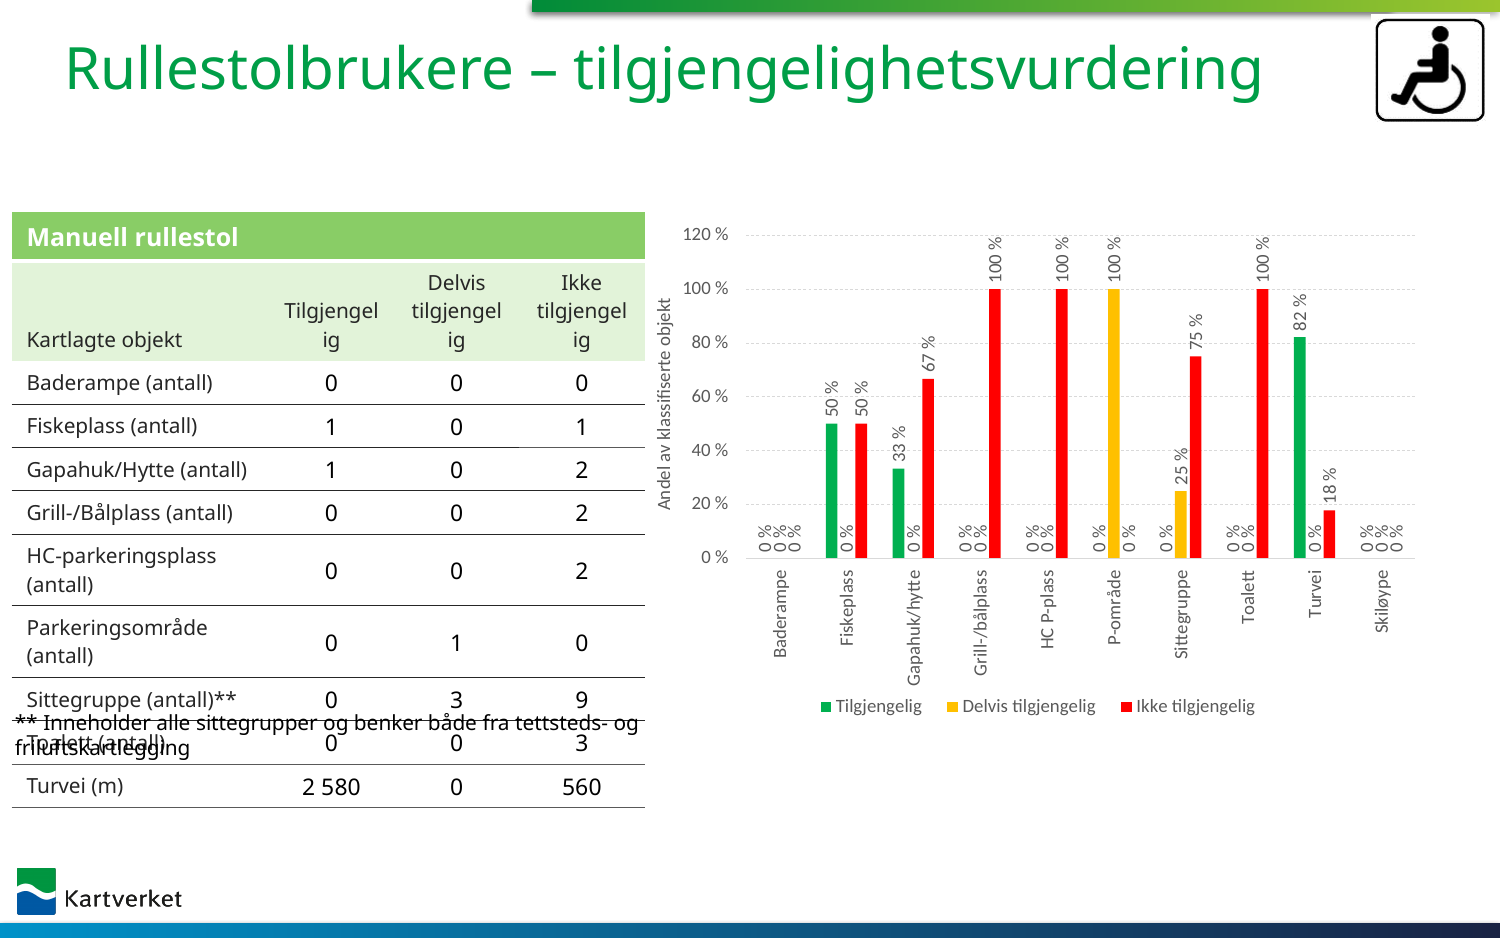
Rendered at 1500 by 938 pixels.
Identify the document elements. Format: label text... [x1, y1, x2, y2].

table_cell 2 [519, 535, 638, 605]
picture [1371, 13, 1491, 127]
table_cell HC-parkeringsplass (antall) [12, 535, 269, 605]
table_cell Parkeringsområde (antall) [12, 606, 269, 677]
table_cell 0 [269, 606, 394, 677]
table_cell 2 [519, 448, 638, 490]
table_cell 1 [269, 405, 394, 447]
table_cell Kartlagte objekt [12, 263, 269, 361]
table_cell 0 [394, 535, 519, 605]
text_box Rullestolbrukere – tilgjengelighetsvurdering [49, 12, 1372, 109]
table_cell 0 [394, 405, 519, 447]
table_cell 0 [394, 361, 519, 404]
table_cell 1 [519, 405, 638, 447]
table_cell 0 [269, 678, 394, 702]
table_cell Delvis tilgjengelig [394, 263, 519, 361]
table_cell Ikke tilgjengelig [519, 263, 638, 361]
table_cell 0 [519, 361, 638, 404]
table_cell Baderampe (antall) [12, 361, 269, 404]
table_cell Fiskeplass (antall) [12, 405, 269, 447]
table_cell 0 [394, 768, 519, 807]
table_cell 1 [394, 606, 519, 677]
table_cell 9 [519, 678, 638, 702]
table_cell Sittegruppe (antall)** [12, 678, 269, 702]
table_cell 0 [269, 535, 394, 605]
table_cell 560 [519, 768, 645, 807]
table_header Manuell rullestol [12, 212, 645, 259]
table_cell Turvei (m) [12, 768, 269, 807]
table_cell 0 [519, 606, 638, 677]
table_cell 2 [519, 491, 638, 534]
table_cell 2 580 [269, 768, 394, 807]
table_cell Tilgjengelig [269, 263, 394, 361]
table_cell 0 [394, 448, 519, 490]
table_cell 1 [269, 448, 394, 490]
table_cell 0 [394, 491, 519, 534]
table_cell 0 [269, 491, 394, 534]
table_cell 0 [269, 361, 394, 404]
table_cell 3 [394, 678, 519, 702]
picture [643, 218, 1426, 728]
text_box ** Inneholder alle sittegrupper og benker både fra tettsteds- og friluftskartlegging [0, 702, 745, 768]
table_cell Grill-/Bålplass (antall) [12, 491, 269, 534]
table_cell Gapahuk/Hytte (antall) [12, 448, 269, 490]
